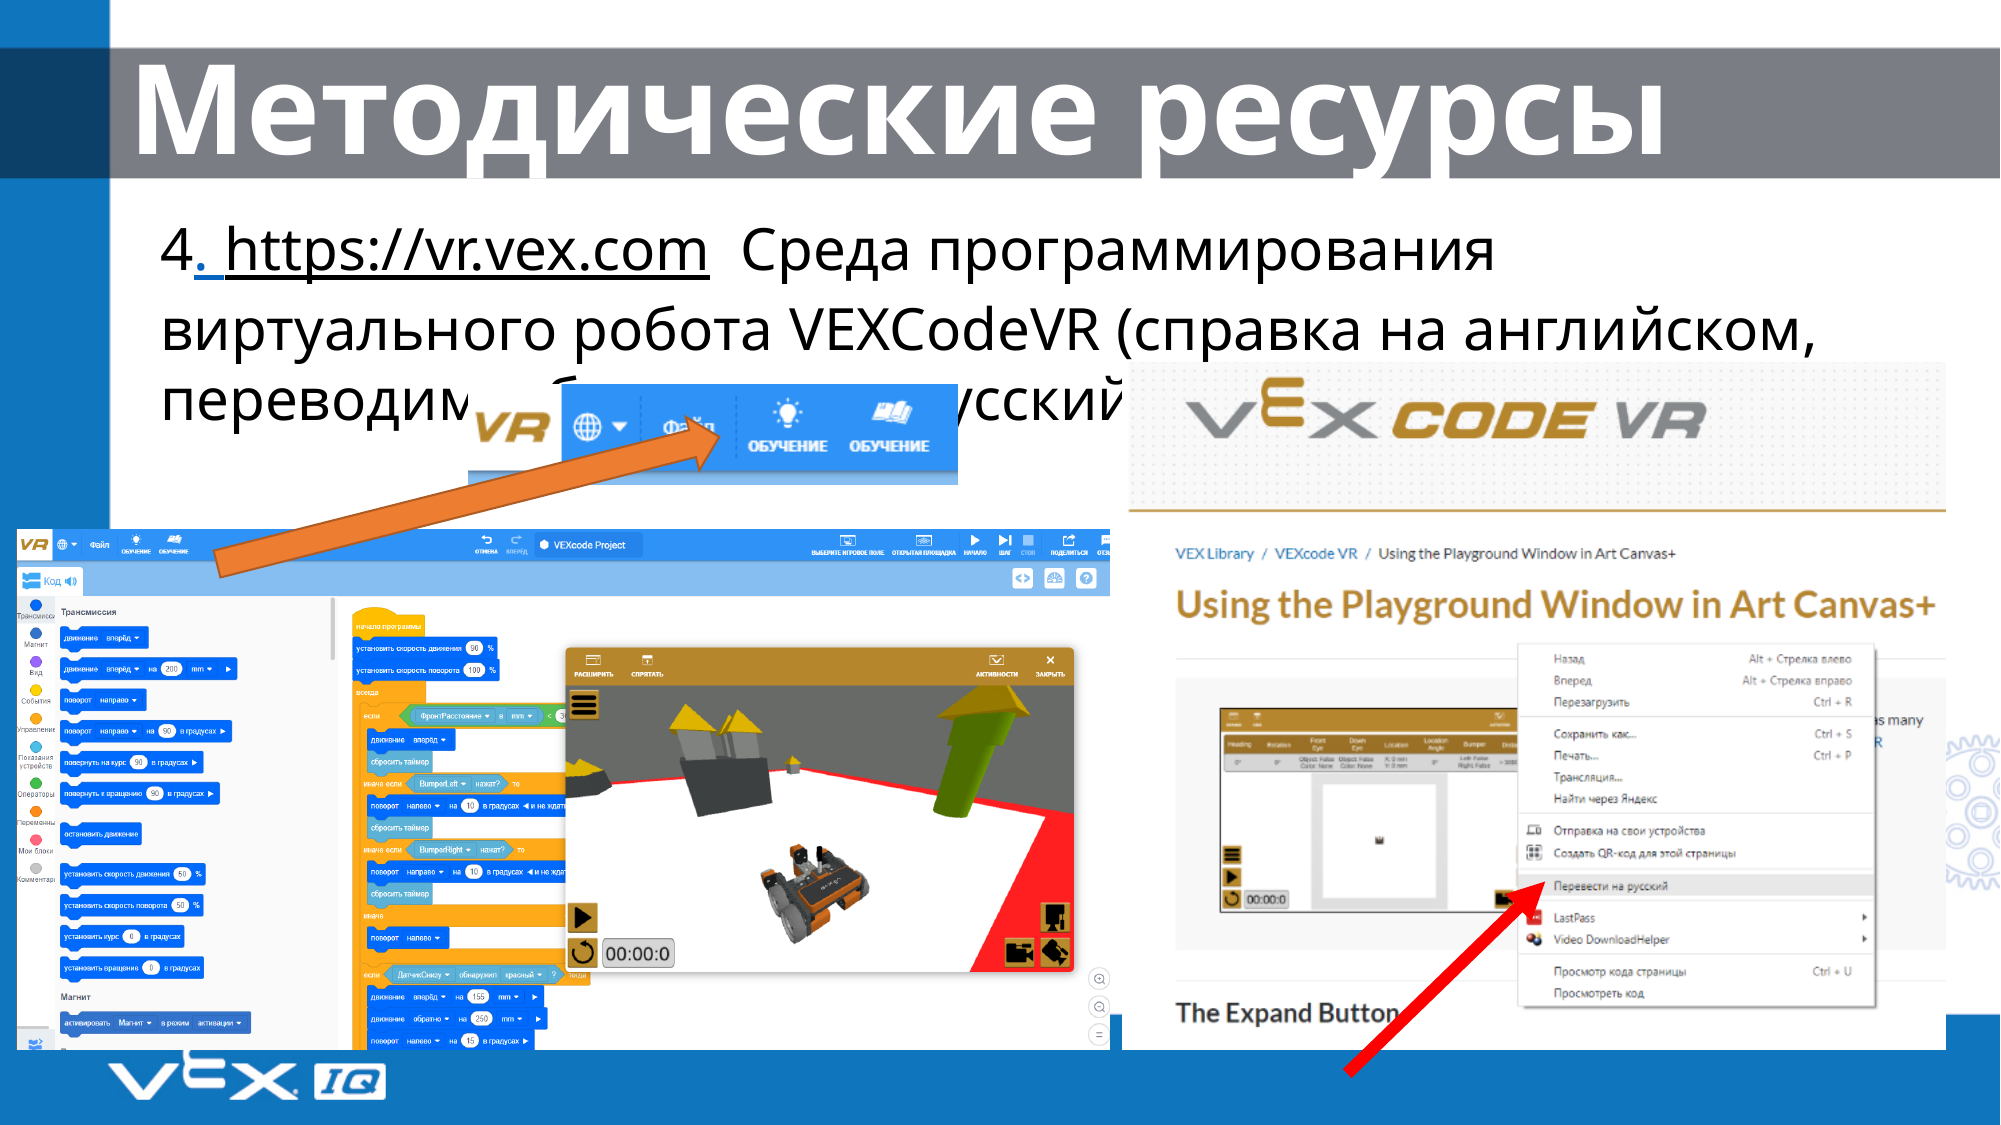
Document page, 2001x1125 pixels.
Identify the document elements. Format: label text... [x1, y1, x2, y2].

text_box 4. https://vr.vex.com Среда программирования виртуального робота VEXCodeVR (справка на английском, переводим в браузере на русский) [145, 205, 1924, 859]
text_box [1347, 881, 1546, 1074]
title Методические ресурсы [113, 51, 1980, 176]
picture [0, 0, 2000, 1125]
text_box [294, 485, 590, 529]
